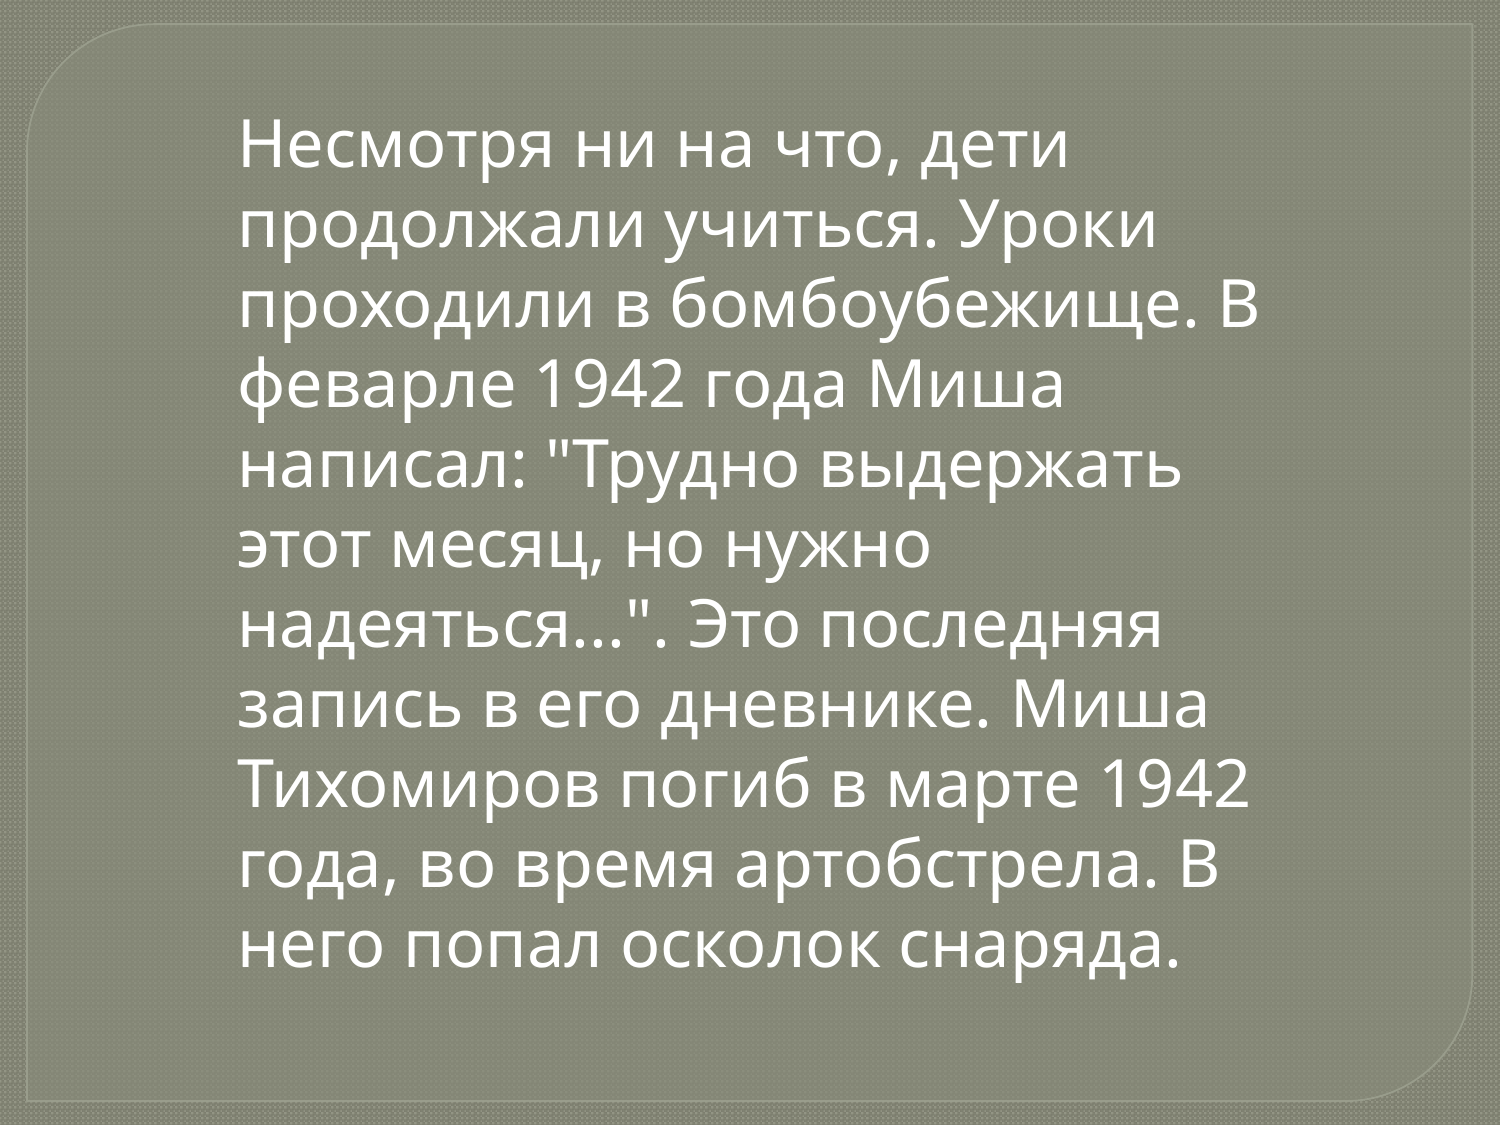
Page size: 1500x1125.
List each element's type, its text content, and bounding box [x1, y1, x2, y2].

text_box Несмотря ни на что, дети продолжали учиться. Уроки проходили в бомбоубежище. В феварле 1942 года Миша написал: "Трудно выдержать этот месяц, но нужно надеяться...". Это последняя запись в его дневнике. Миша Тихомиров погиб в марте 1942 года, во время артобстрела. В него попал осколок снаряда. [222, 93, 1313, 988]
